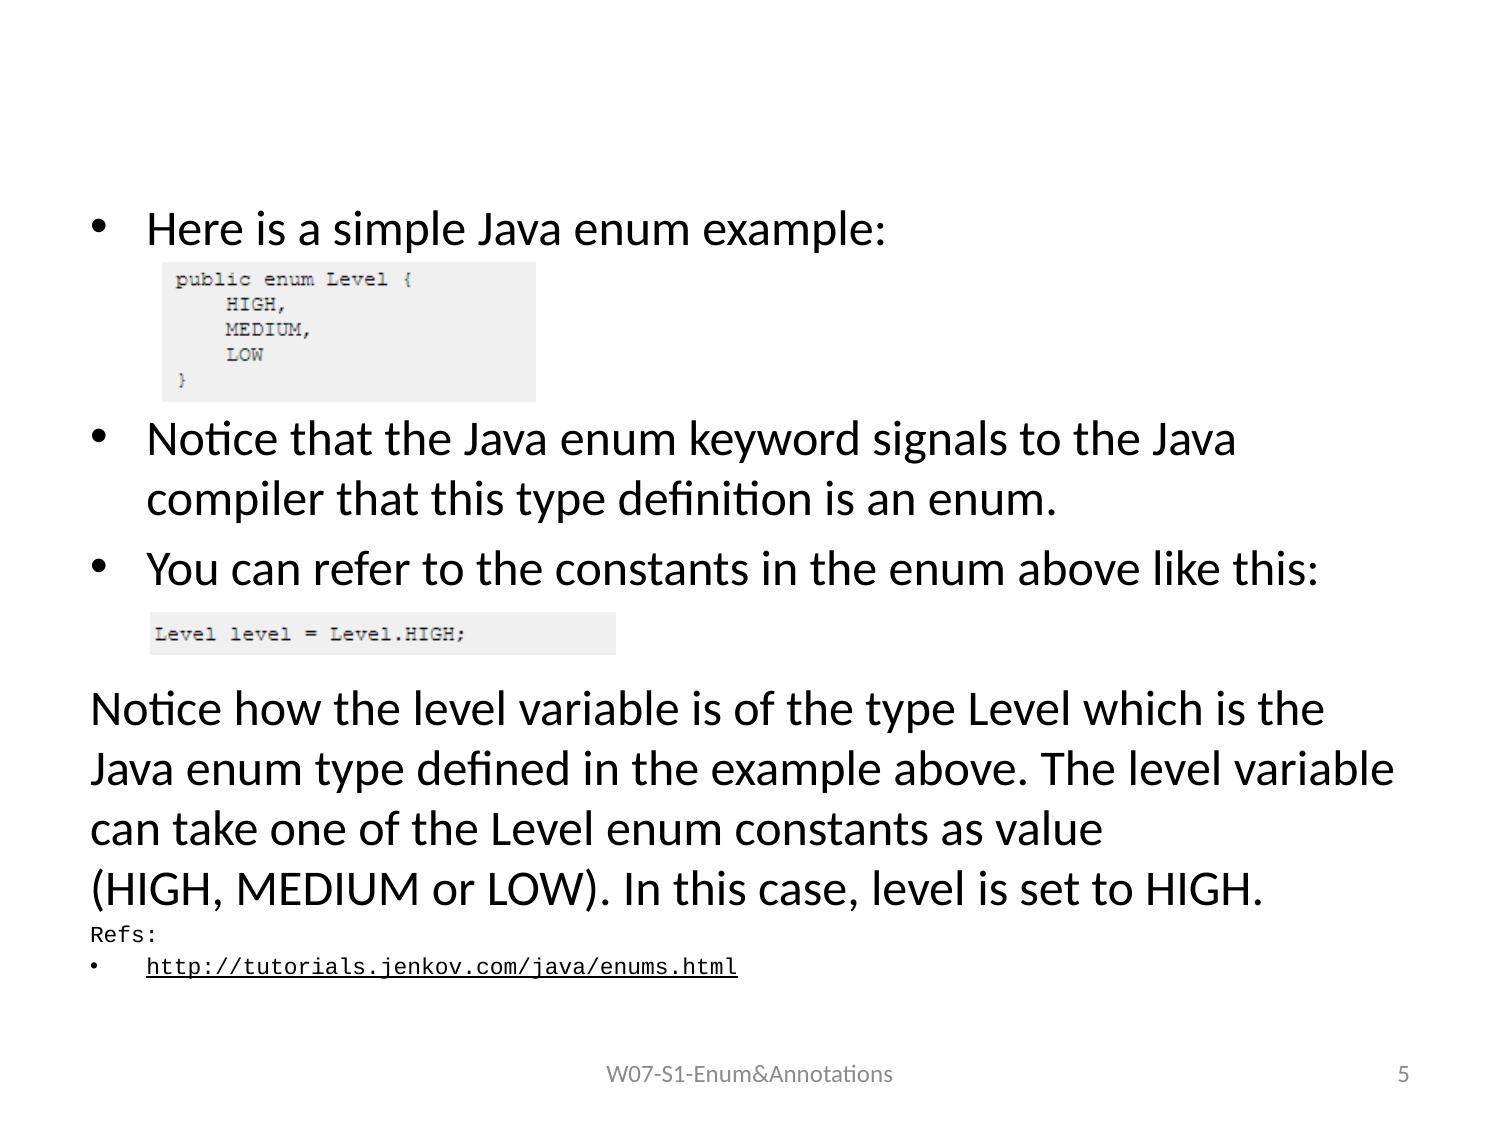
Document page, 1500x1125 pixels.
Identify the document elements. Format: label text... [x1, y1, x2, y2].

slide_number 5 [1074, 1042, 1425, 1103]
picture [149, 612, 616, 655]
footer W07-S1-Enum&Annotations [512, 1042, 988, 1103]
list Here is a simple Java enum example: Notice that the Java enum keyword signals to the Java compiler that this type definition is an enum. You can refer to the constants in the enum above like this: Notice how the level variable is of the type Level which is the Java enum type defined in the example above. The level variable can take one of the Level enum constants as value (HIGH, MEDIUM or LOW). In this case, level is set to HIGH. Refs: http://tutorials.jenkov.com/java/enums.html [75, 187, 1425, 1005]
picture [162, 262, 537, 402]
